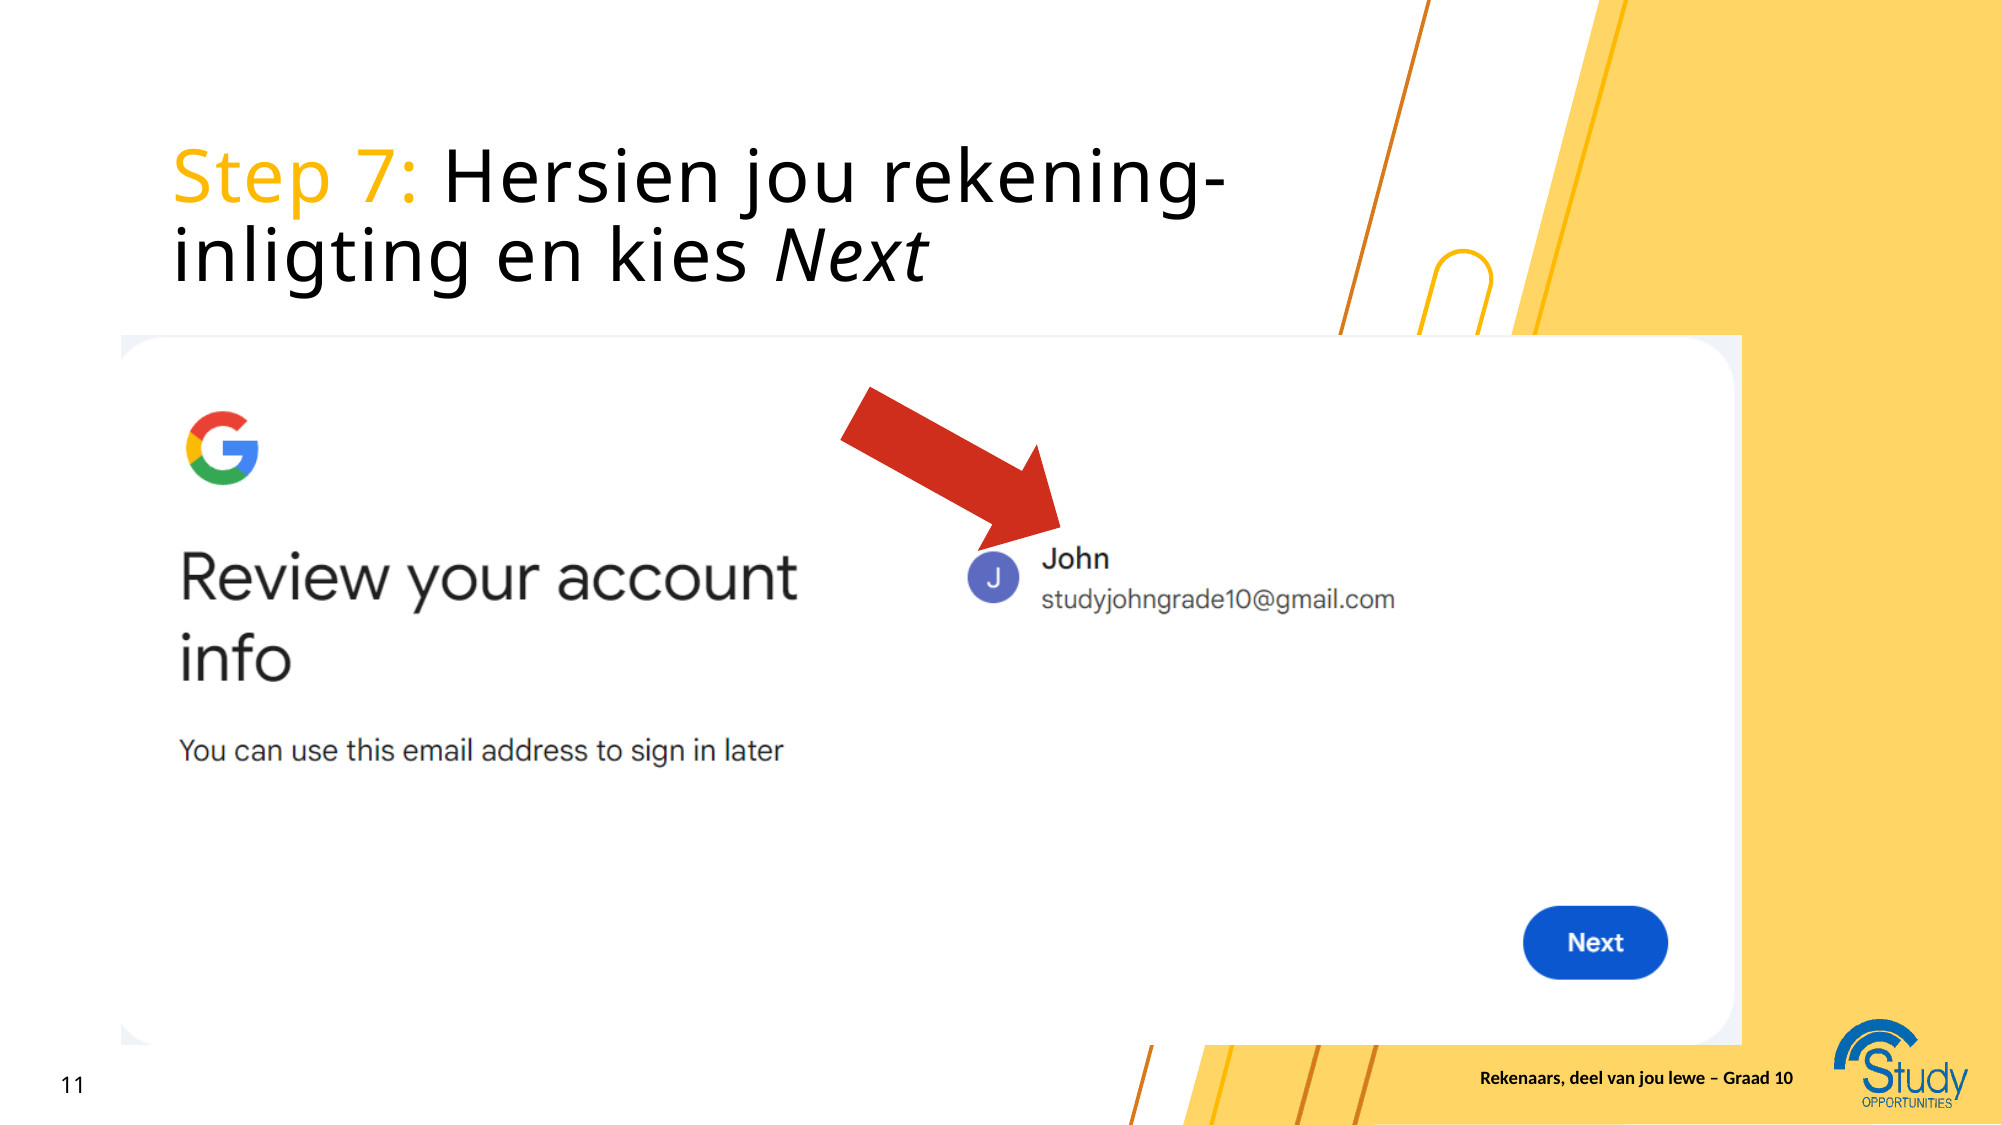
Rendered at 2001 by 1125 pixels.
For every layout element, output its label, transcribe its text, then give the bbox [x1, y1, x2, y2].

text_box 11 [0, 1062, 102, 1123]
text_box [1208, 0, 1630, 331]
picture [120, 0, 2001, 1125]
text_box Step 7: Hersien jou rekening-inligting en kies Next [157, 54, 1179, 305]
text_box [1208, 1055, 1630, 1125]
